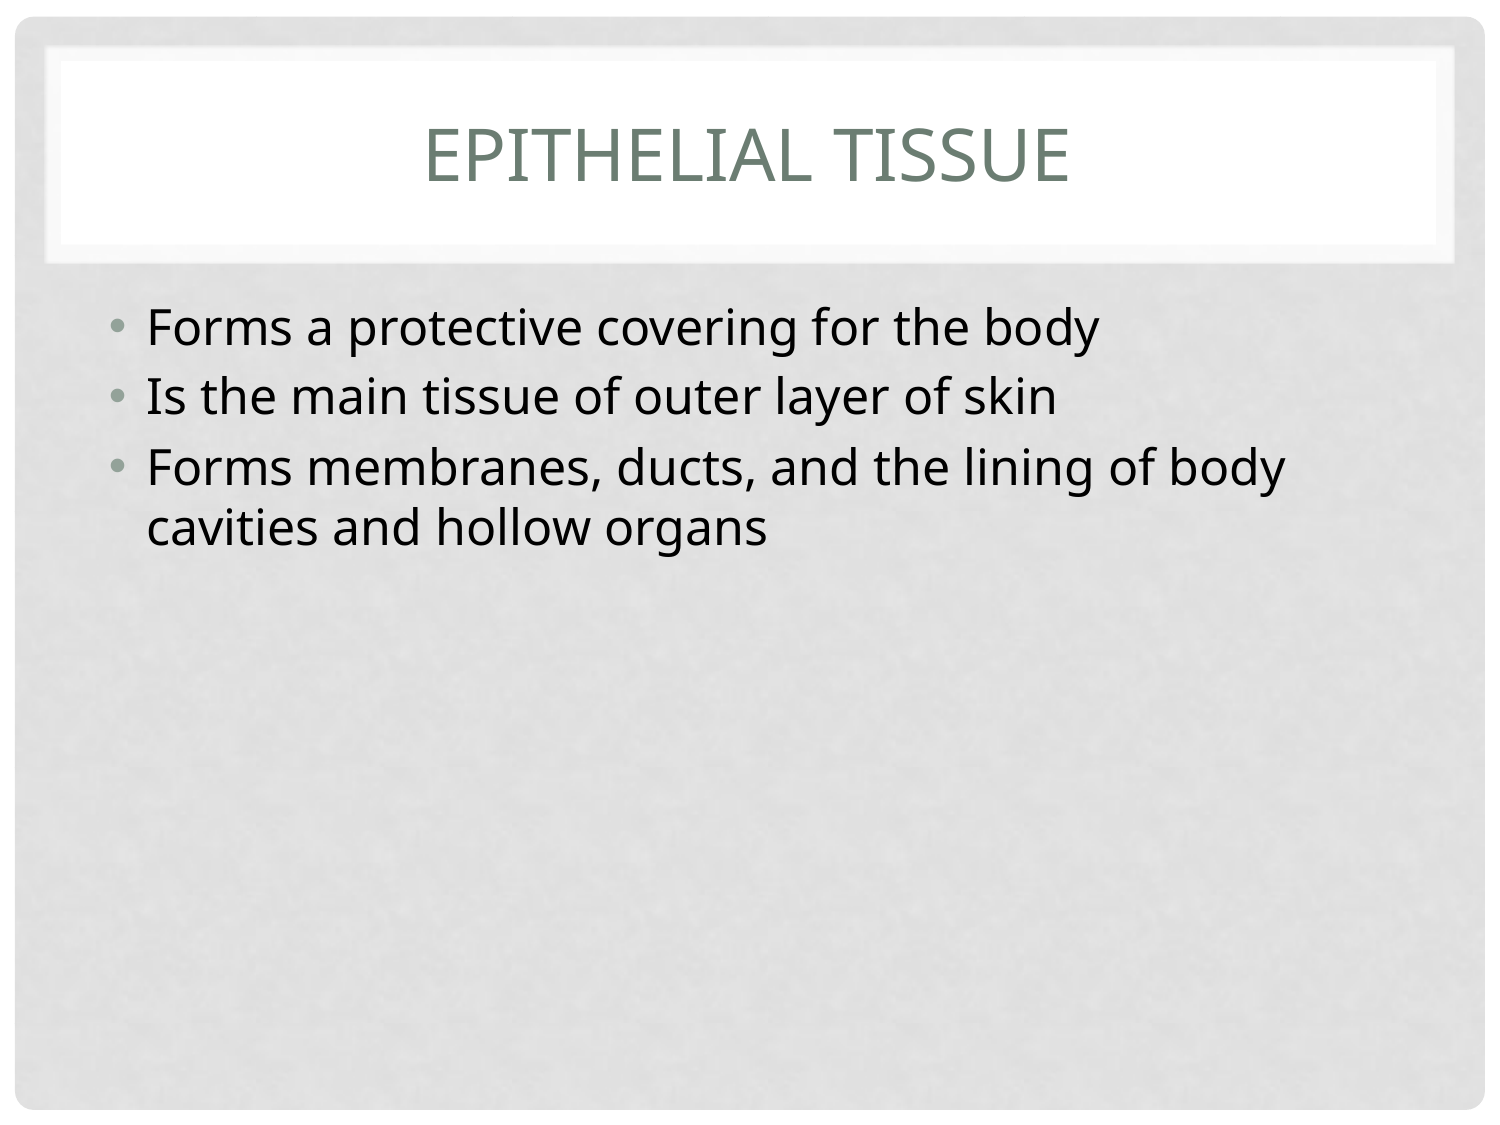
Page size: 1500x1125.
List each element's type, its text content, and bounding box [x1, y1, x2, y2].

list Forms a protective covering for the body Is the main tissue of outer layer of skin Forms membranes, ducts, and the lining of body cavities and hollow organs [75, 287, 1425, 1005]
title Epithelial tissue [69, 66, 1425, 238]
